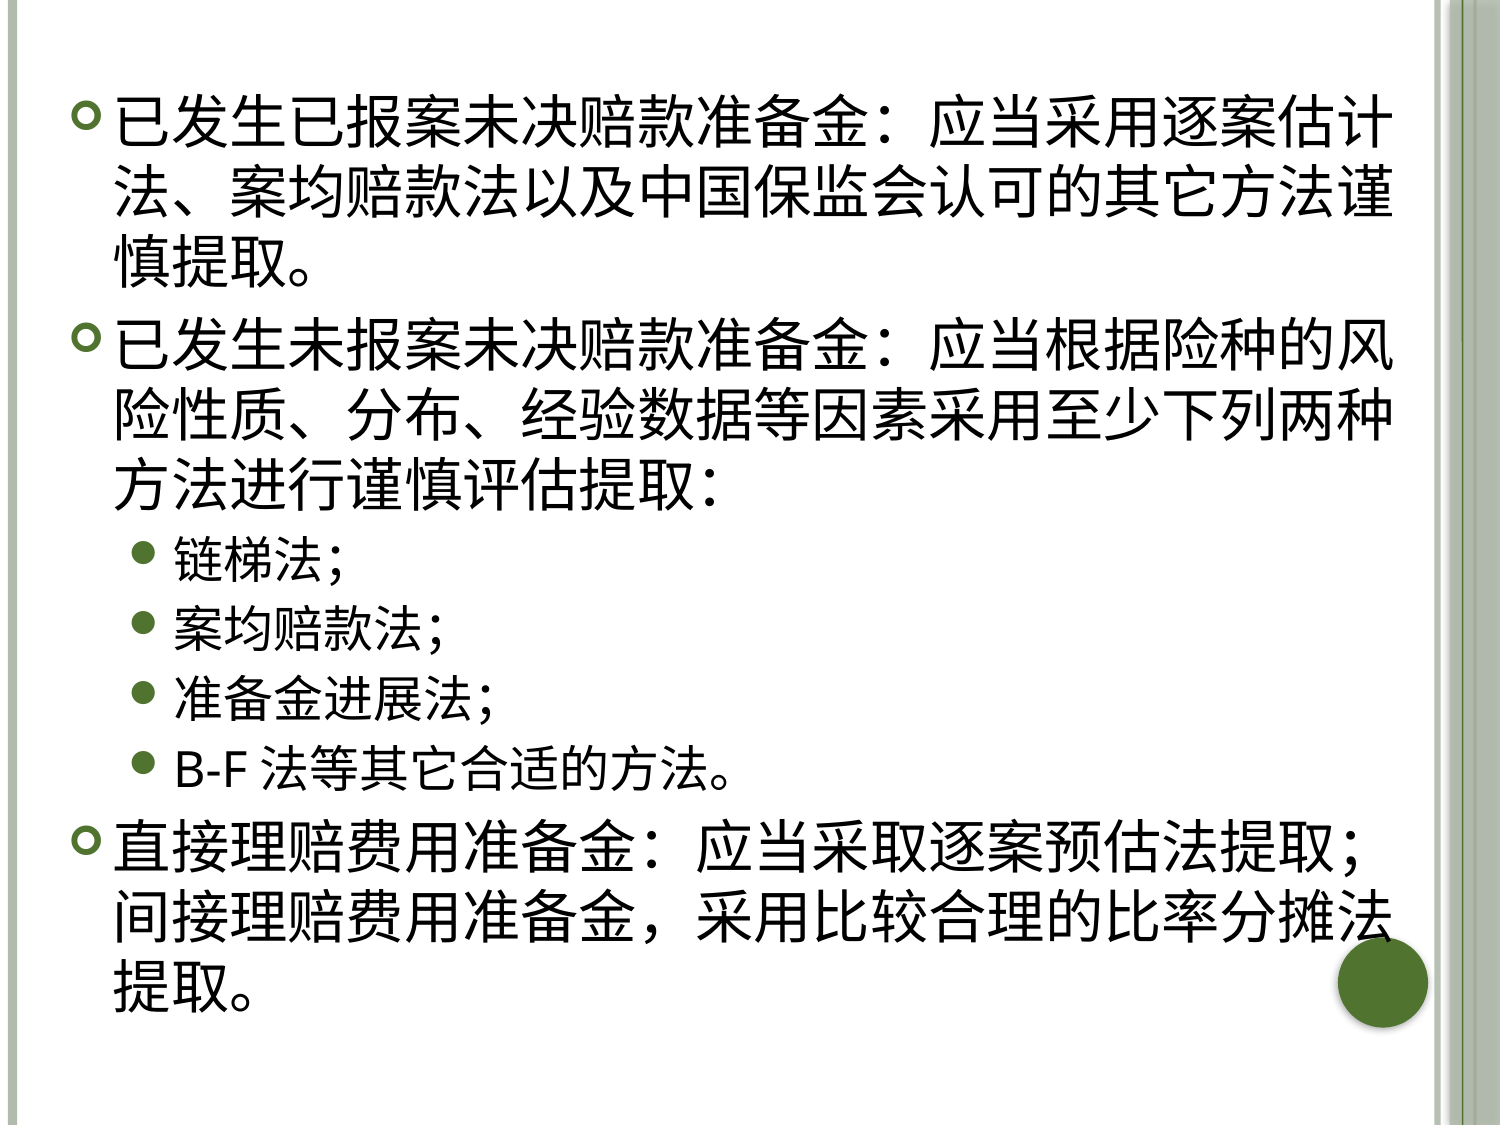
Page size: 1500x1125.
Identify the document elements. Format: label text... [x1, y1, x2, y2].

list 已发生已报案未决赔款准备金：应当采用逐案估计法、案均赔款法以及中国保监会认可的其它方法谨慎提取。 已发生未报案未决赔款准备金：应当根据险种的风险性质、分布、经验数据等因素采用至少下列两种方法进行谨慎评估提取： 链梯法； 案均赔款法； 准备金进展法； B-F法等其它合适的方法。 直接理赔费用准备金：应当采取逐案预估法提取；间接理赔费用准备金，采用比较合理的比率分摊法提取。 [52, 77, 1426, 1083]
